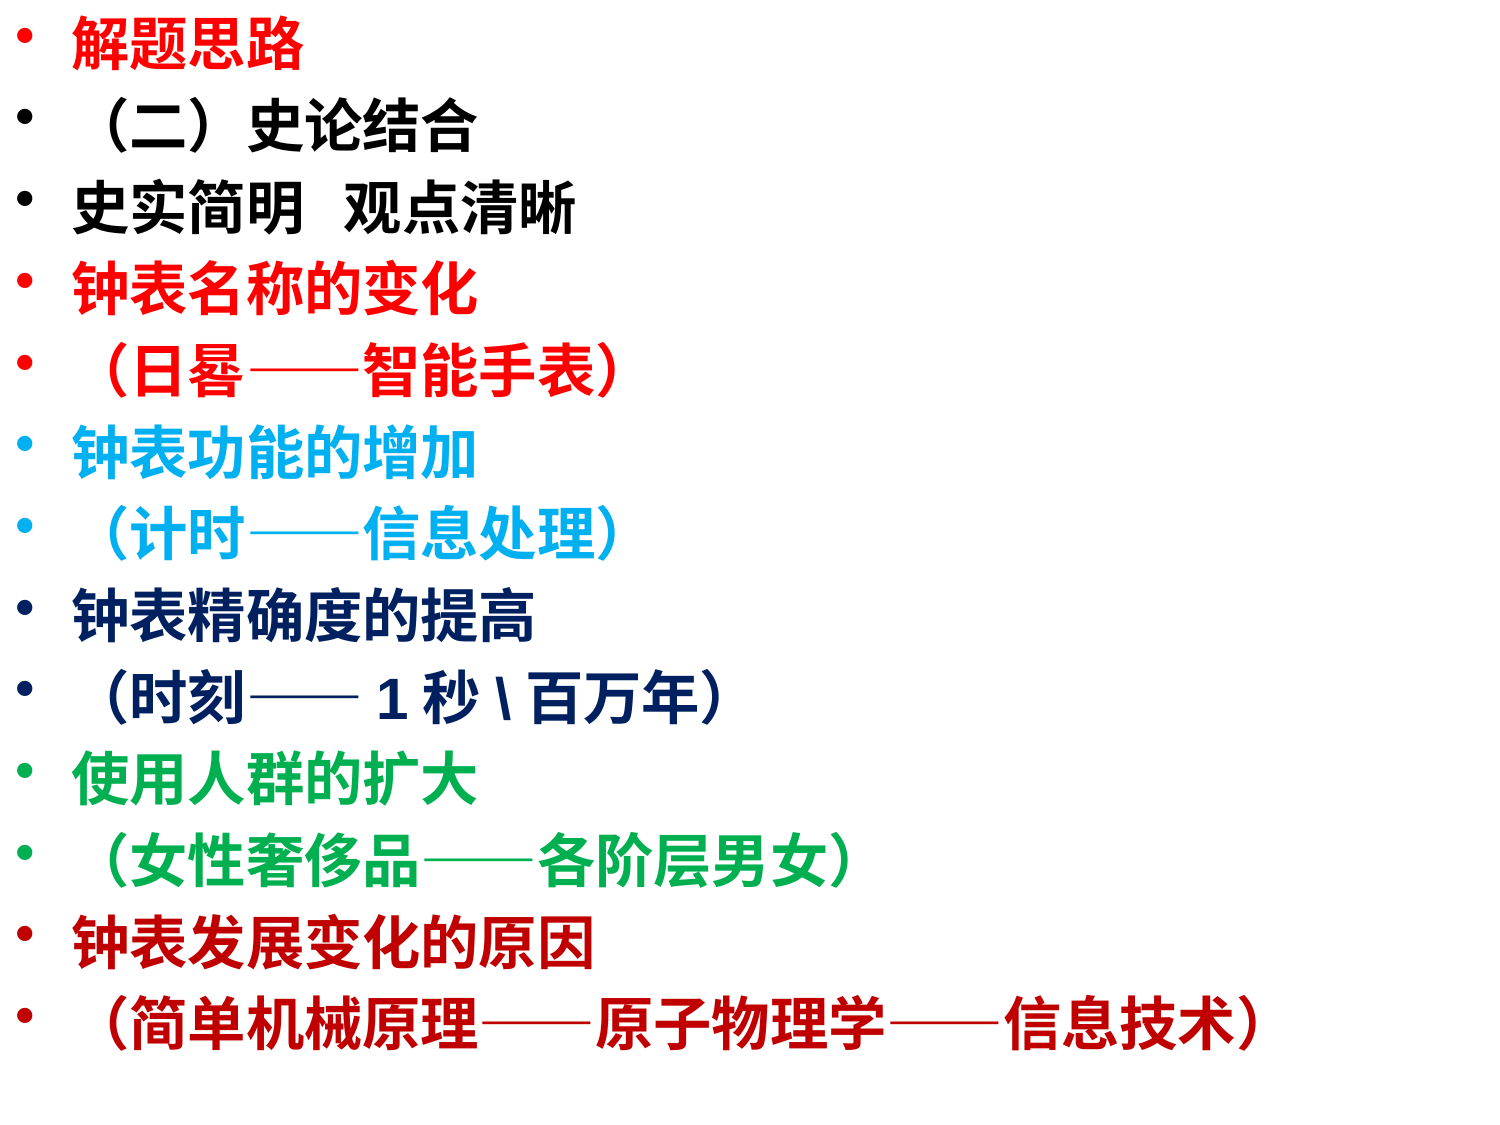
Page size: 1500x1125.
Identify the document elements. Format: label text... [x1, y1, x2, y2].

list 解题思路 （二）史论结合 史实简明 观点清晰 钟表名称的变化 （日晷——智能手表） 钟表功能的增加 （计时——信息处理） 钟表精确度的提高 （时刻——1秒\百万年） 使用人群的扩大 （女性奢侈品——各阶层男女） 钟表发展变化的原因 （简单机械原理——原子物理学——信息技术） [0, 0, 1500, 1125]
